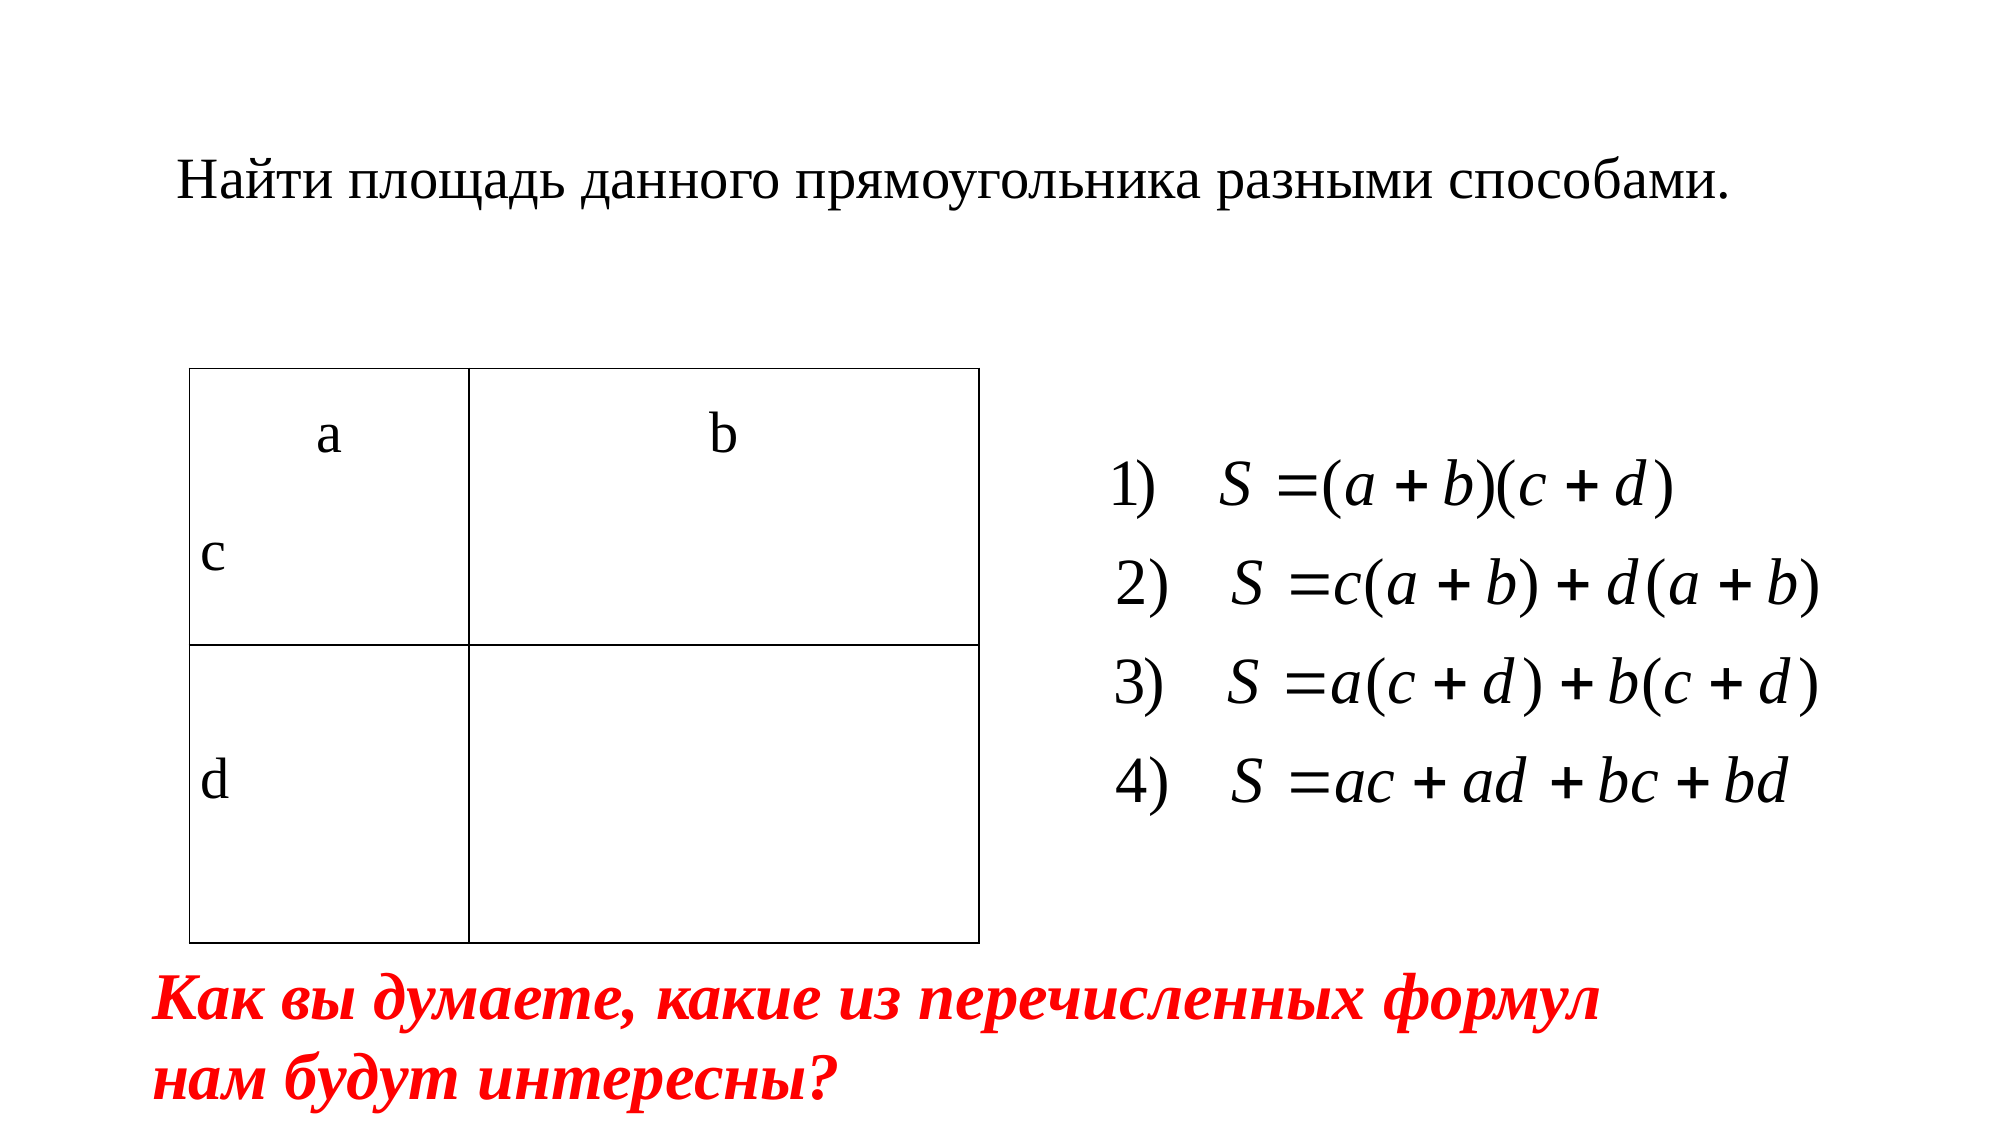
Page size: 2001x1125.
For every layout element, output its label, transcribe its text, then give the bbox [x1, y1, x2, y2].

table_cell [470, 646, 978, 942]
title Найти площадь данного прямоугольника разными способами. [137, 59, 1863, 278]
table_header b [470, 369, 978, 644]
table_cell d [190, 646, 468, 942]
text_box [1105, 443, 1833, 830]
table_header a c [190, 369, 468, 644]
text_box Как вы думаете, какие из перечисленных формул нам будут интересны? [137, 945, 1684, 1121]
